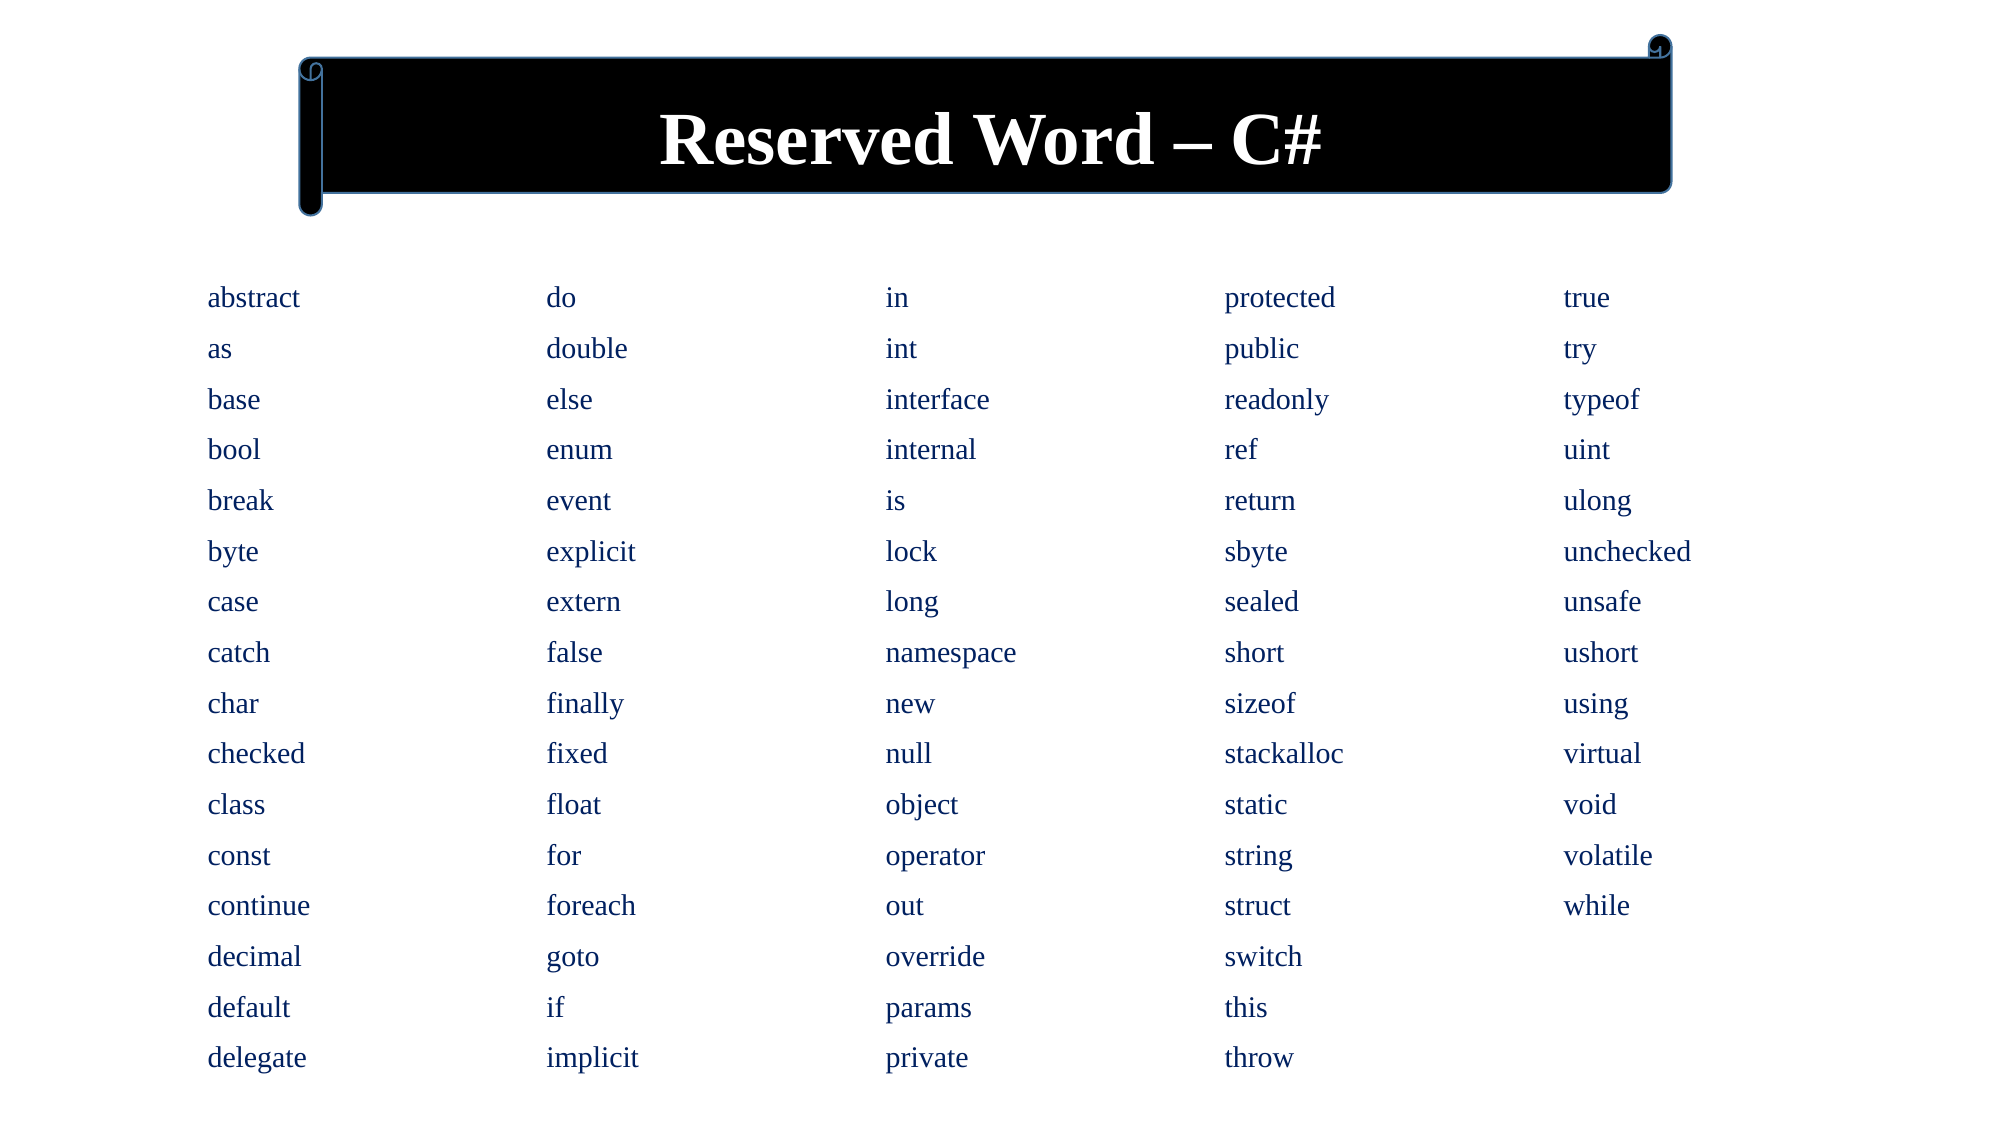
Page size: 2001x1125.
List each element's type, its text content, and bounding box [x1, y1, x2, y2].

list abstract as base bool break byte case catch char checked class const continue decimal default delegate do double else enum event explicit extern false finally fixed float for foreach goto if implicit in int interface internal is lock long namespace new null object operator out override params private protected public readonly ref return sbyte sealed short sizeof stackalloc static string struct switch this throw true try typeof uint ulong unchecked unsafe ushort using virtual void volatile while [122, 263, 1848, 1090]
text_box Reserved Word – C# [298, 33, 1673, 217]
